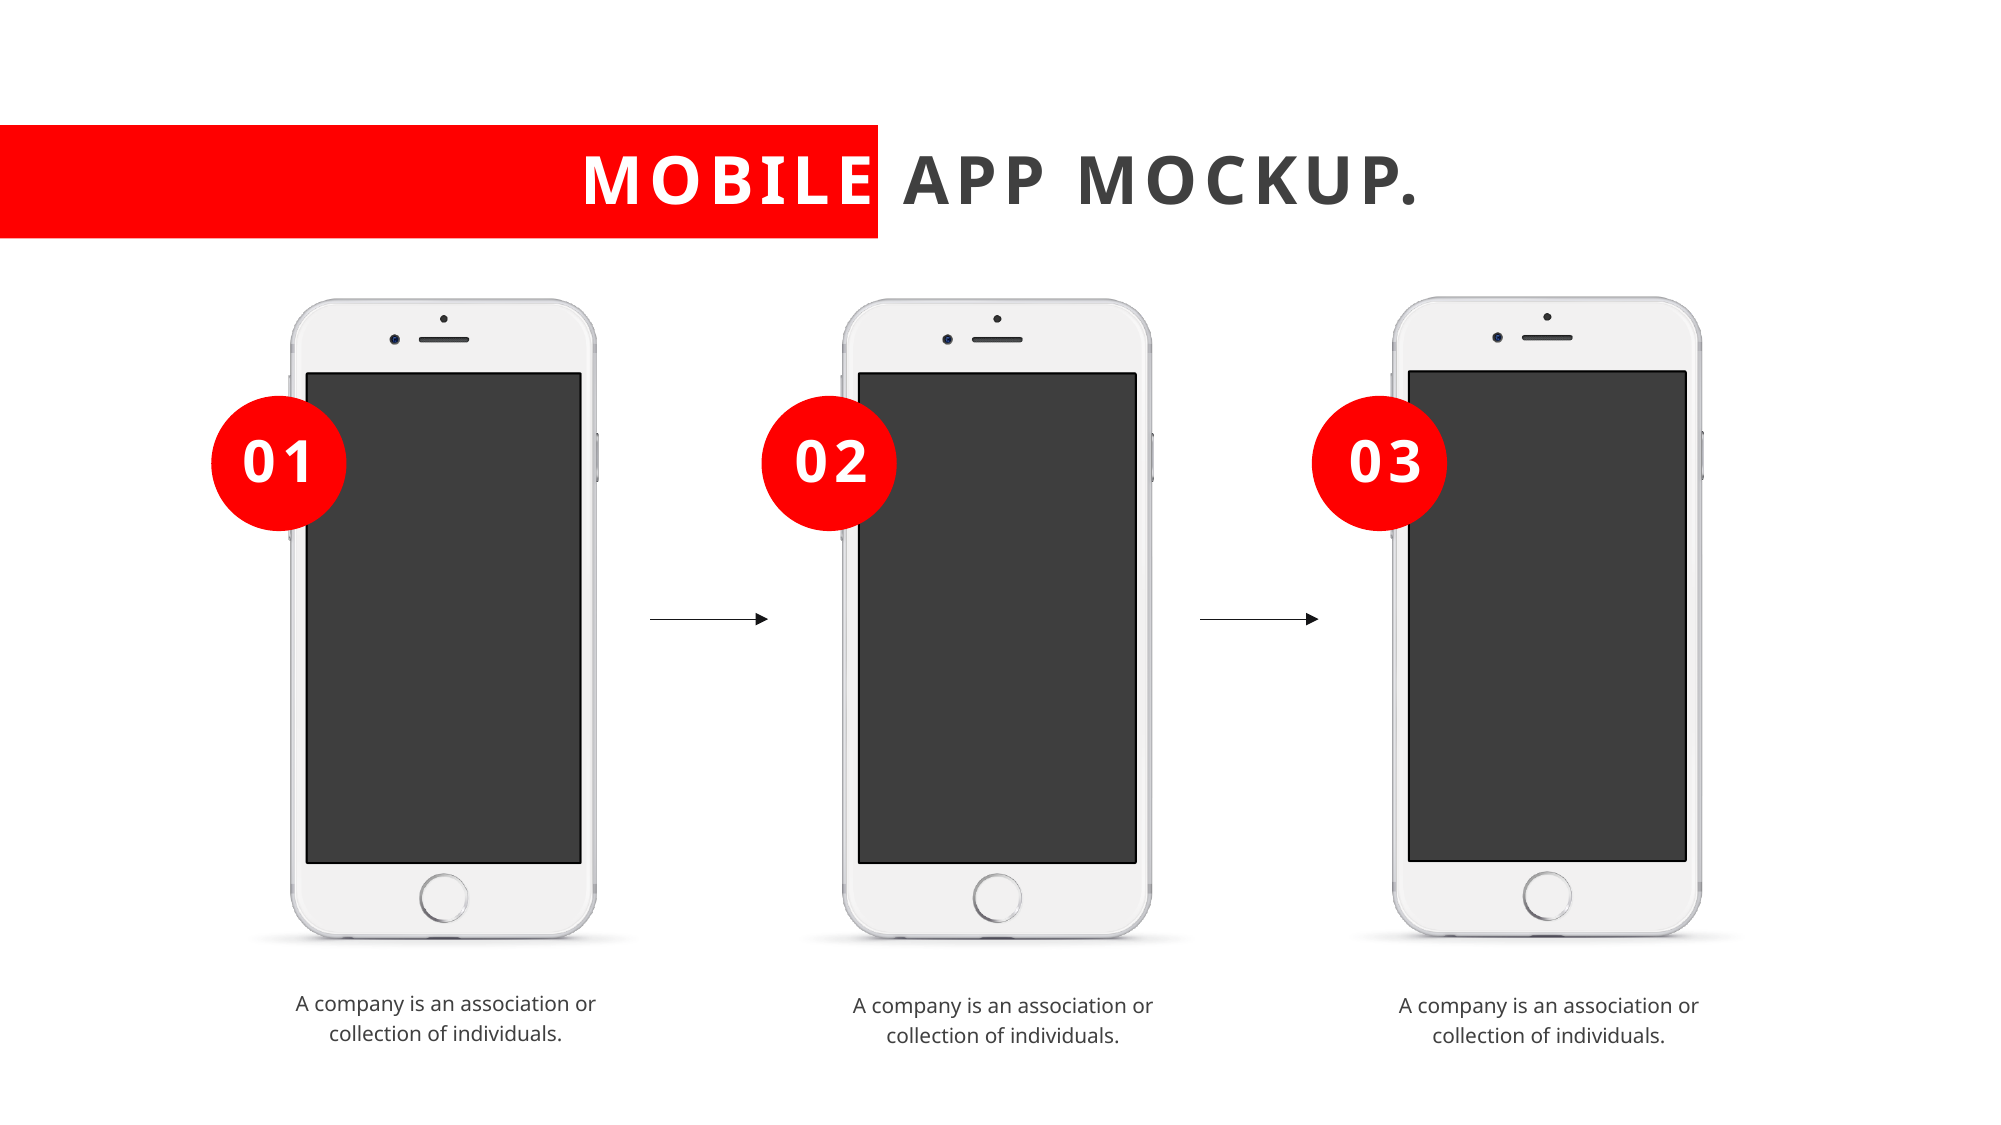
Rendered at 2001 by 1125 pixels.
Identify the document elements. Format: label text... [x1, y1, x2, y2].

text_box A company is an association or collection of individuals. [1363, 980, 1735, 1068]
text_box [760, 441, 764, 486]
picture [1318, 256, 1780, 978]
text_box A company is an association or collection of individuals. [817, 980, 1189, 1068]
text_box [1310, 432, 1318, 495]
picture [217, 258, 674, 980]
picture [768, 258, 1230, 980]
text_box MOBILE APP MOCKUP. [480, 140, 1519, 224]
text_box A company is an association or collection of individuals. [260, 980, 632, 1066]
text_box 02 [764, 424, 768, 508]
text_box [0, 124, 879, 239]
text_box 01 [212, 424, 217, 508]
